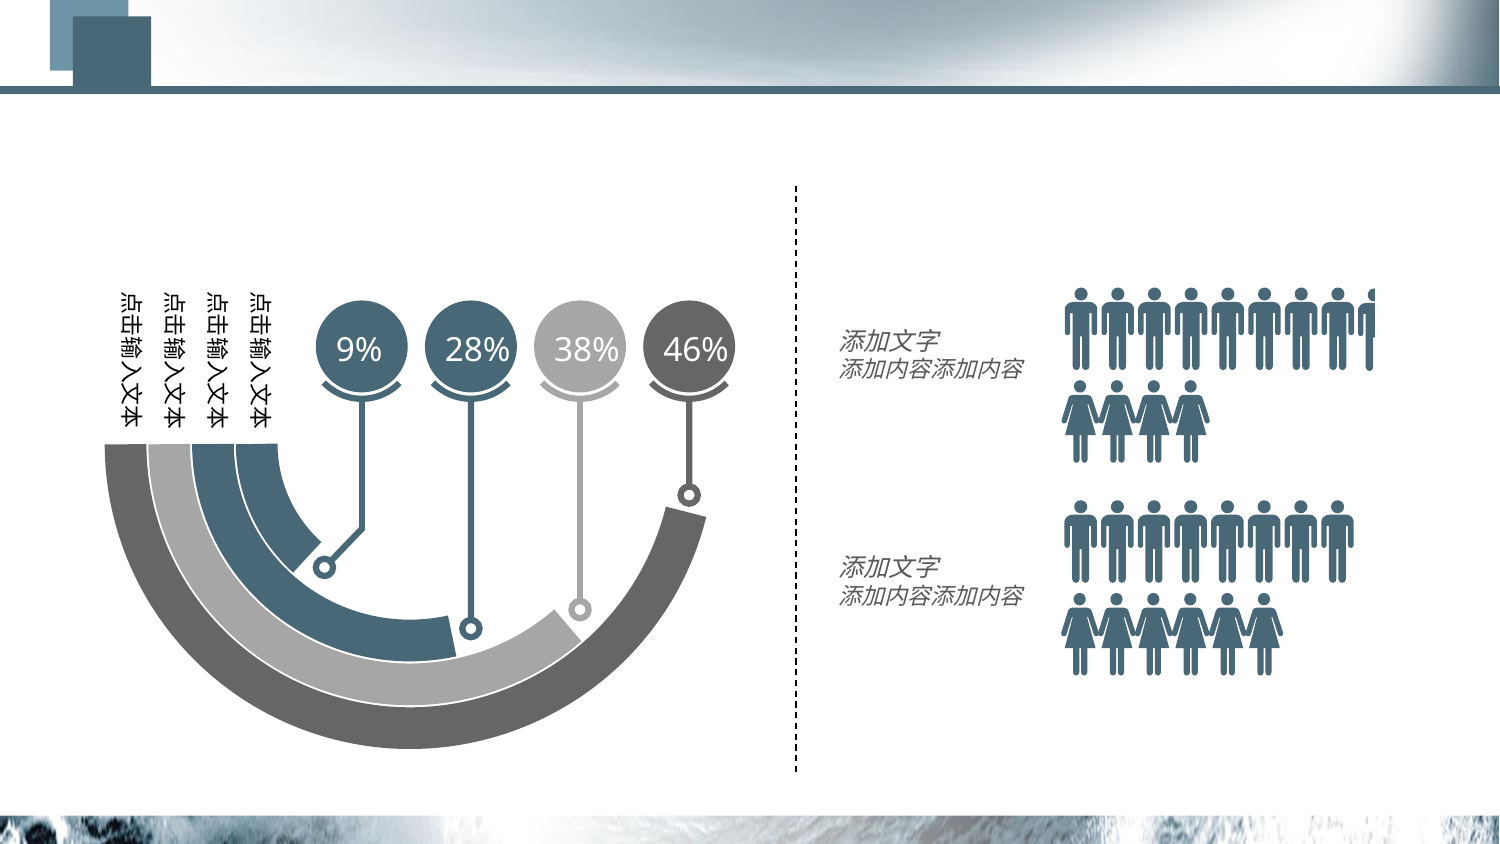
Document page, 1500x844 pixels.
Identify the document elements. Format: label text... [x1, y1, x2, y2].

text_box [309, 293, 415, 577]
text_box 添加文字 添加内容添加内容 [823, 544, 1055, 617]
text_box 添加文字 添加内容添加内容 [823, 317, 1056, 390]
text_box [418, 293, 527, 638]
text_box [95, 276, 284, 448]
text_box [527, 293, 637, 619]
picture [0, 816, 1500, 844]
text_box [1061, 287, 1376, 464]
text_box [636, 293, 746, 504]
text_box [125, 457, 629, 729]
text_box [212, 457, 414, 642]
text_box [1060, 499, 1354, 676]
picture [0, 0, 1500, 94]
text_box [256, 443, 303, 555]
text_box [168, 457, 567, 686]
text_box [641, 513, 687, 611]
